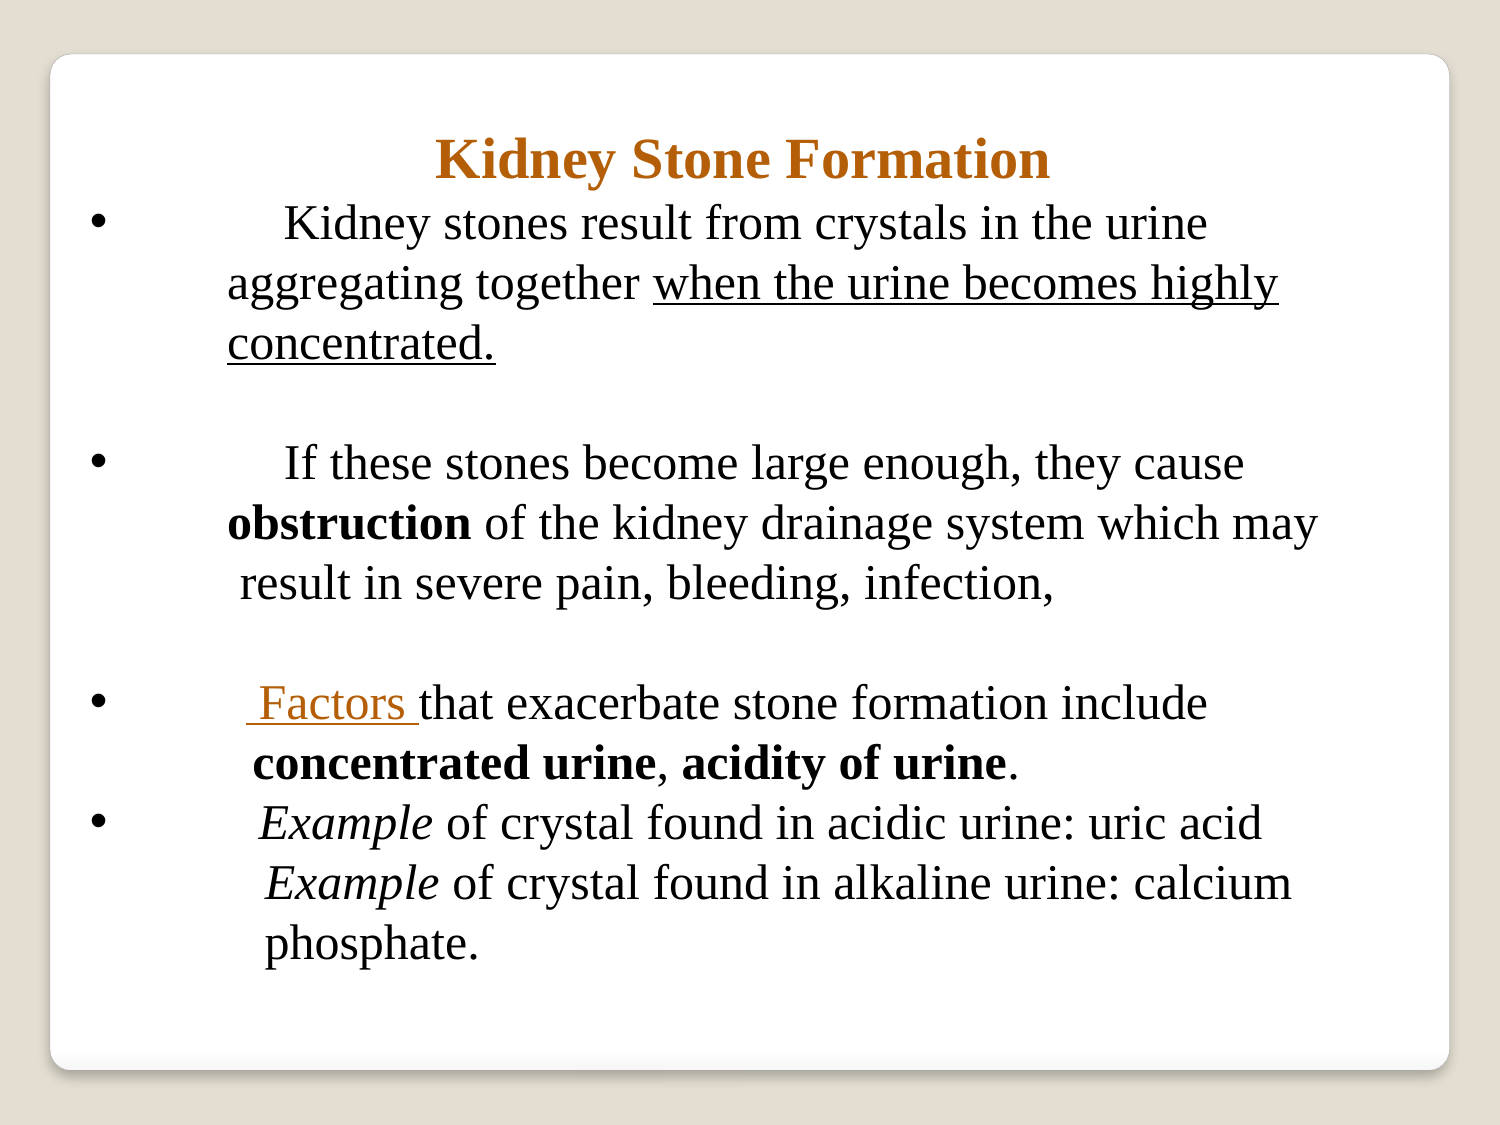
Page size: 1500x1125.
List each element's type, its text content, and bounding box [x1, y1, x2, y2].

text_box Kidney Stone Formation Kidney stones result from crystals in the urine aggregating together when the urine becomes highly concentrated. If these stones become large enough, they cause obstruction of the kidney drainage system which may result in severe pain, bleeding, infection, Factors that exacerbate stone formation include concentrated urine, acidity of urine. Example of crystal found in acidic urine: uric acid Example of crystal found in alkaline urine: calcium phosphate. [74, 112, 1413, 978]
